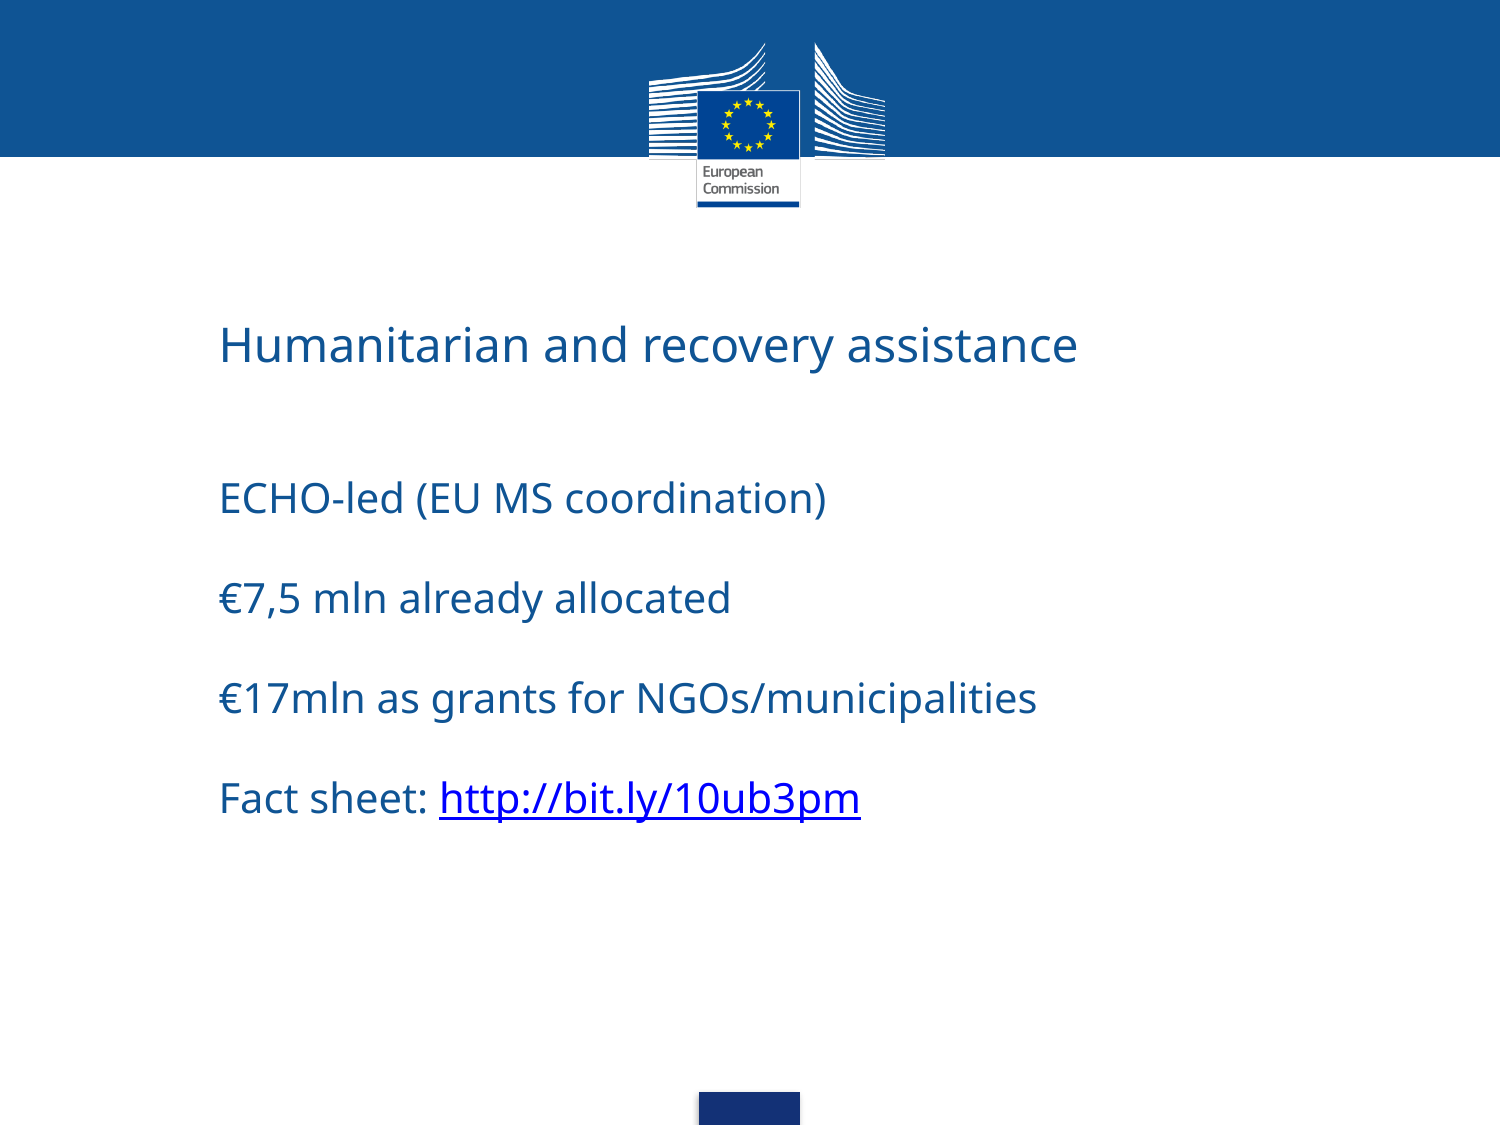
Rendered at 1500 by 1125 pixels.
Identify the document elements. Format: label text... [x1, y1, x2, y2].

text_box Humanitarian and recovery assistance ECHO-led (EU MS coordination) €7,5 mln already allocated €17mln as grants for NGOs/municipalities Fact sheet: http://bit.ly/10ub3pm [218, 314, 1340, 829]
picture [649, 42, 885, 208]
